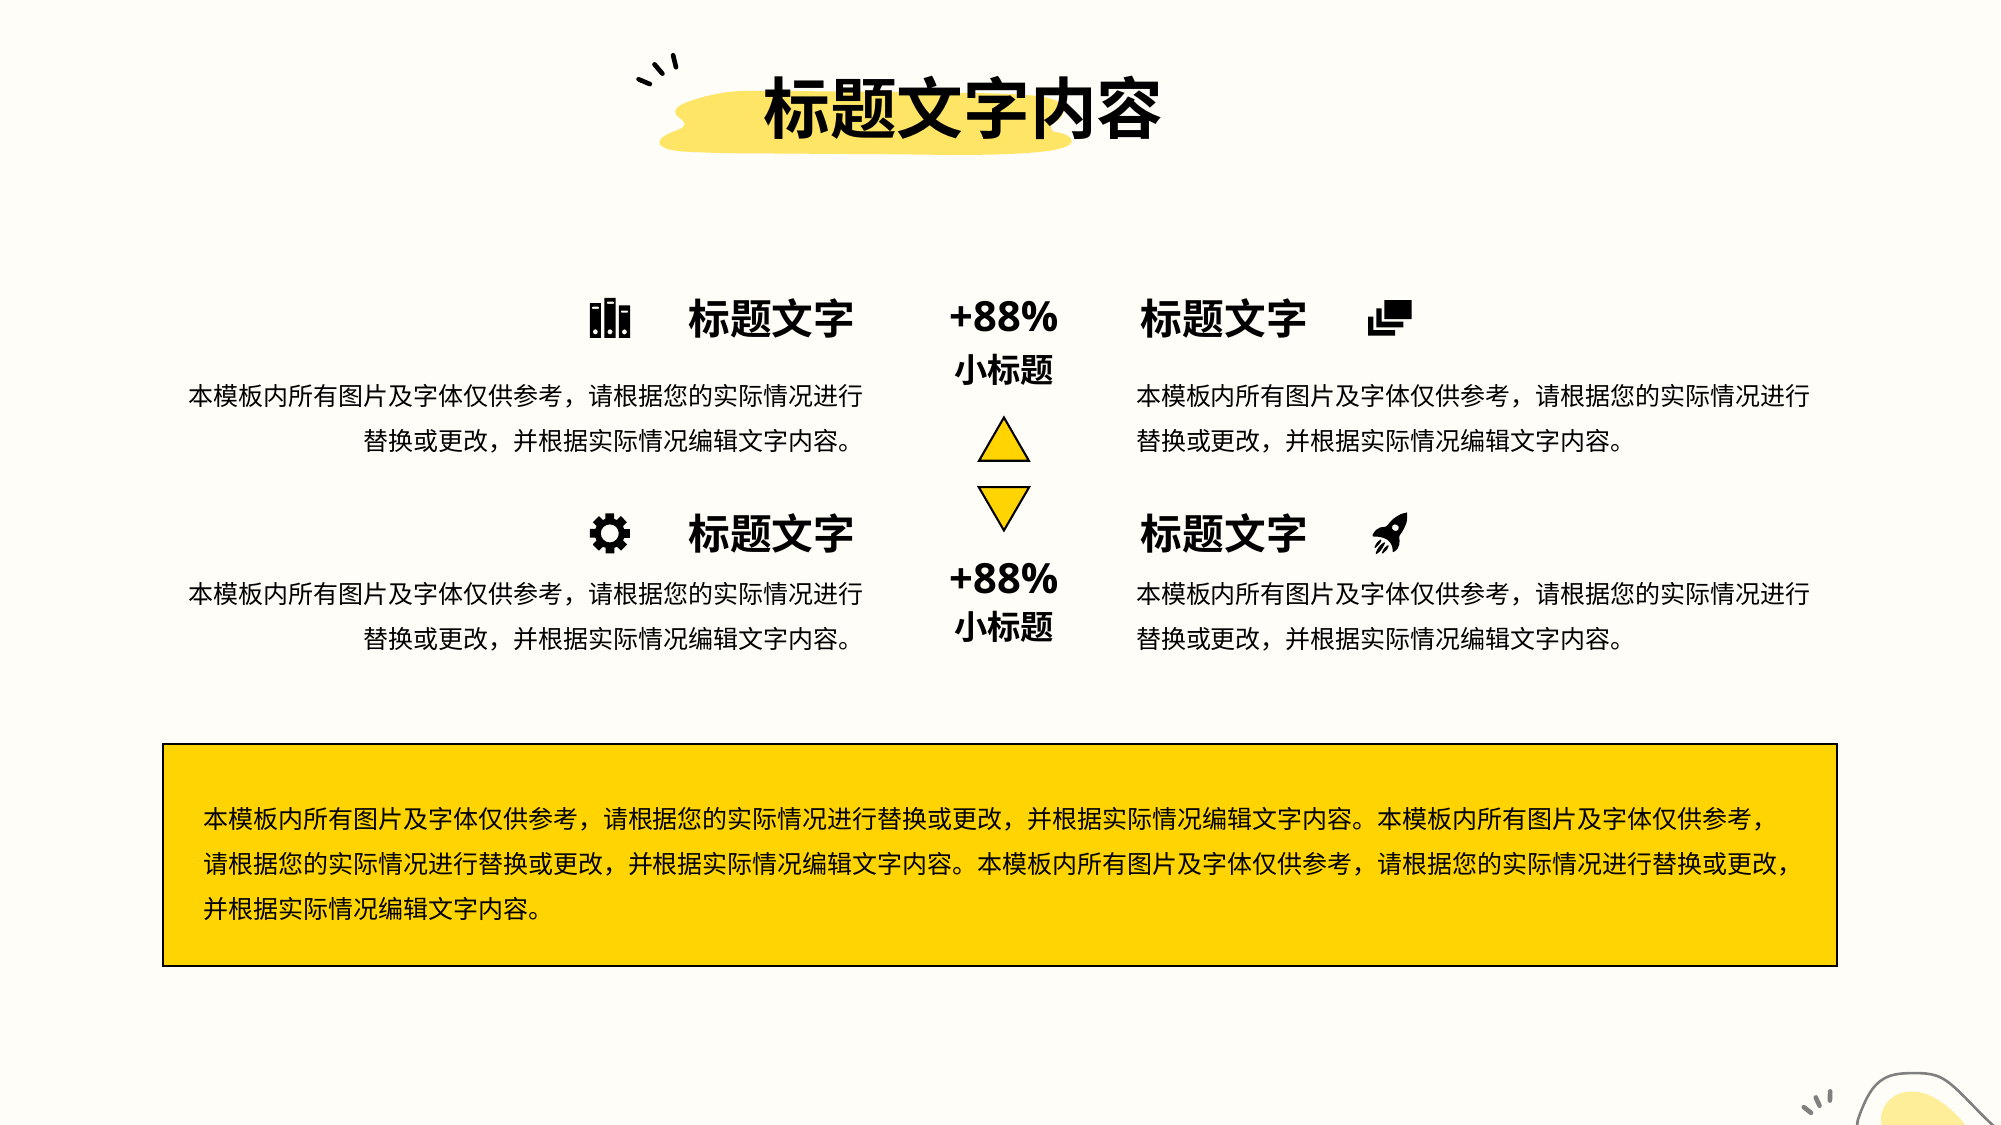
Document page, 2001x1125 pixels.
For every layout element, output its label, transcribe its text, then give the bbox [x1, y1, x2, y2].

text_box 标题文字内容 [650, 67, 1277, 148]
text_box [1372, 512, 1408, 553]
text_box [589, 297, 630, 338]
text_box [976, 486, 1031, 533]
text_box [665, 148, 1062, 155]
text_box 小标题 [931, 341, 1077, 397]
text_box 标题文字 [1126, 500, 1365, 566]
text_box +88% [934, 544, 1074, 599]
text_box [589, 513, 630, 554]
text_box 小标题 [931, 599, 1077, 655]
text_box 本模板内所有图片及字体仅供参考，请根据您的实际情况进行替换或更改，并根据实际情况编辑文字内容。 [165, 558, 874, 659]
text_box +88% [934, 282, 1074, 341]
text_box 本模板内所有图片及字体仅供参考，请根据您的实际情况进行替换或更改，并根据实际情况编辑文字内容。 [1126, 360, 1835, 461]
text_box [162, 743, 1838, 967]
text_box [1368, 300, 1412, 336]
text_box 本模板内所有图片及字体仅供参考，请根据您的实际情况进行替换或更改，并根据实际情况编辑文字内容。 [165, 360, 874, 461]
text_box [977, 415, 1031, 462]
text_box 本模板内所有图片及字体仅供参考，请根据您的实际情况进行替换或更改，并根据实际情况编辑文字内容。 [1126, 558, 1835, 659]
text_box 本模板内所有图片及字体仅供参考，请根据您的实际情况进行替换或更改，并根据实际情况编辑文字内容。本模板内所有图片及字体仅供参考，请根据您的实际情况进行替换或更改，并根据实际情况编辑文字内容。本模板内所有图片及字体仅供参考，请根据您的实际情况进行替换或更改，并根据实际情况编辑文字内容。 [193, 783, 1807, 929]
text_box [641, 54, 678, 83]
text_box 标题文字 [1126, 285, 1365, 350]
text_box [1374, 539, 1389, 555]
text_box 标题文字 [631, 500, 870, 566]
text_box 标题文字 [631, 285, 870, 350]
